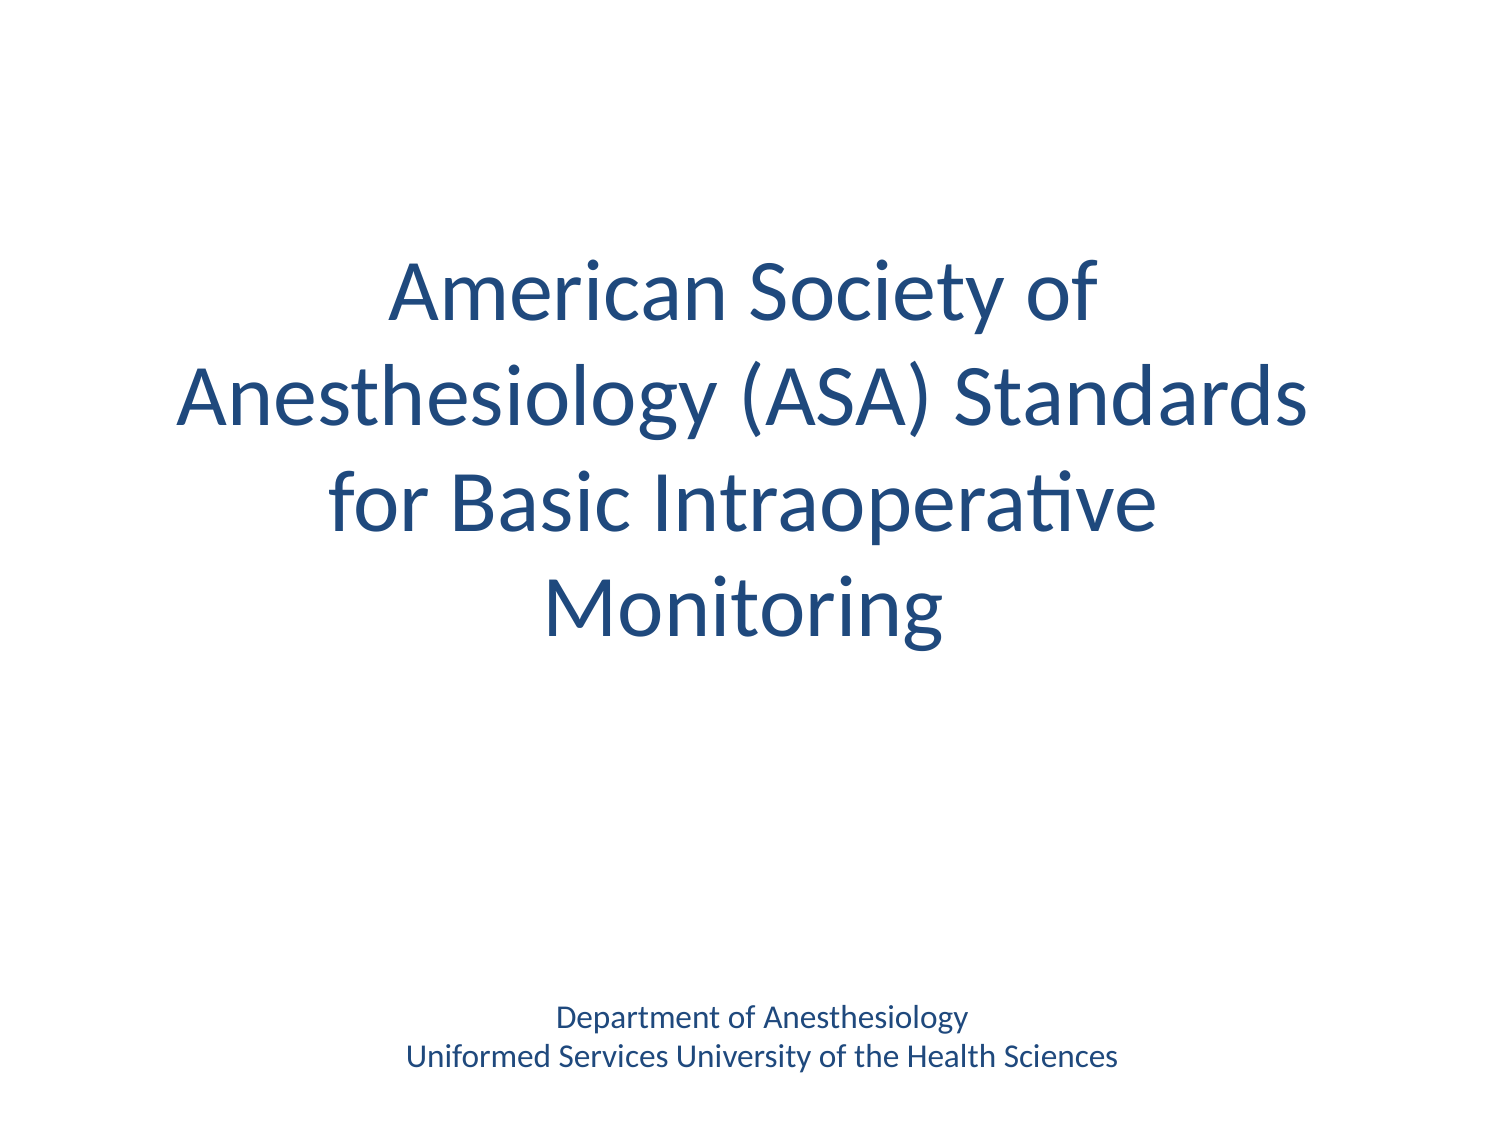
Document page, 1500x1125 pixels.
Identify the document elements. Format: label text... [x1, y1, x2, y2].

text_box Department of Anesthesiology Uniformed Services University of the Health Sciences [324, 987, 1200, 1088]
subtitle American Society of Anesthesiology (ASA) Standards for Basic Intraoperative Monitoring [137, 224, 1350, 663]
